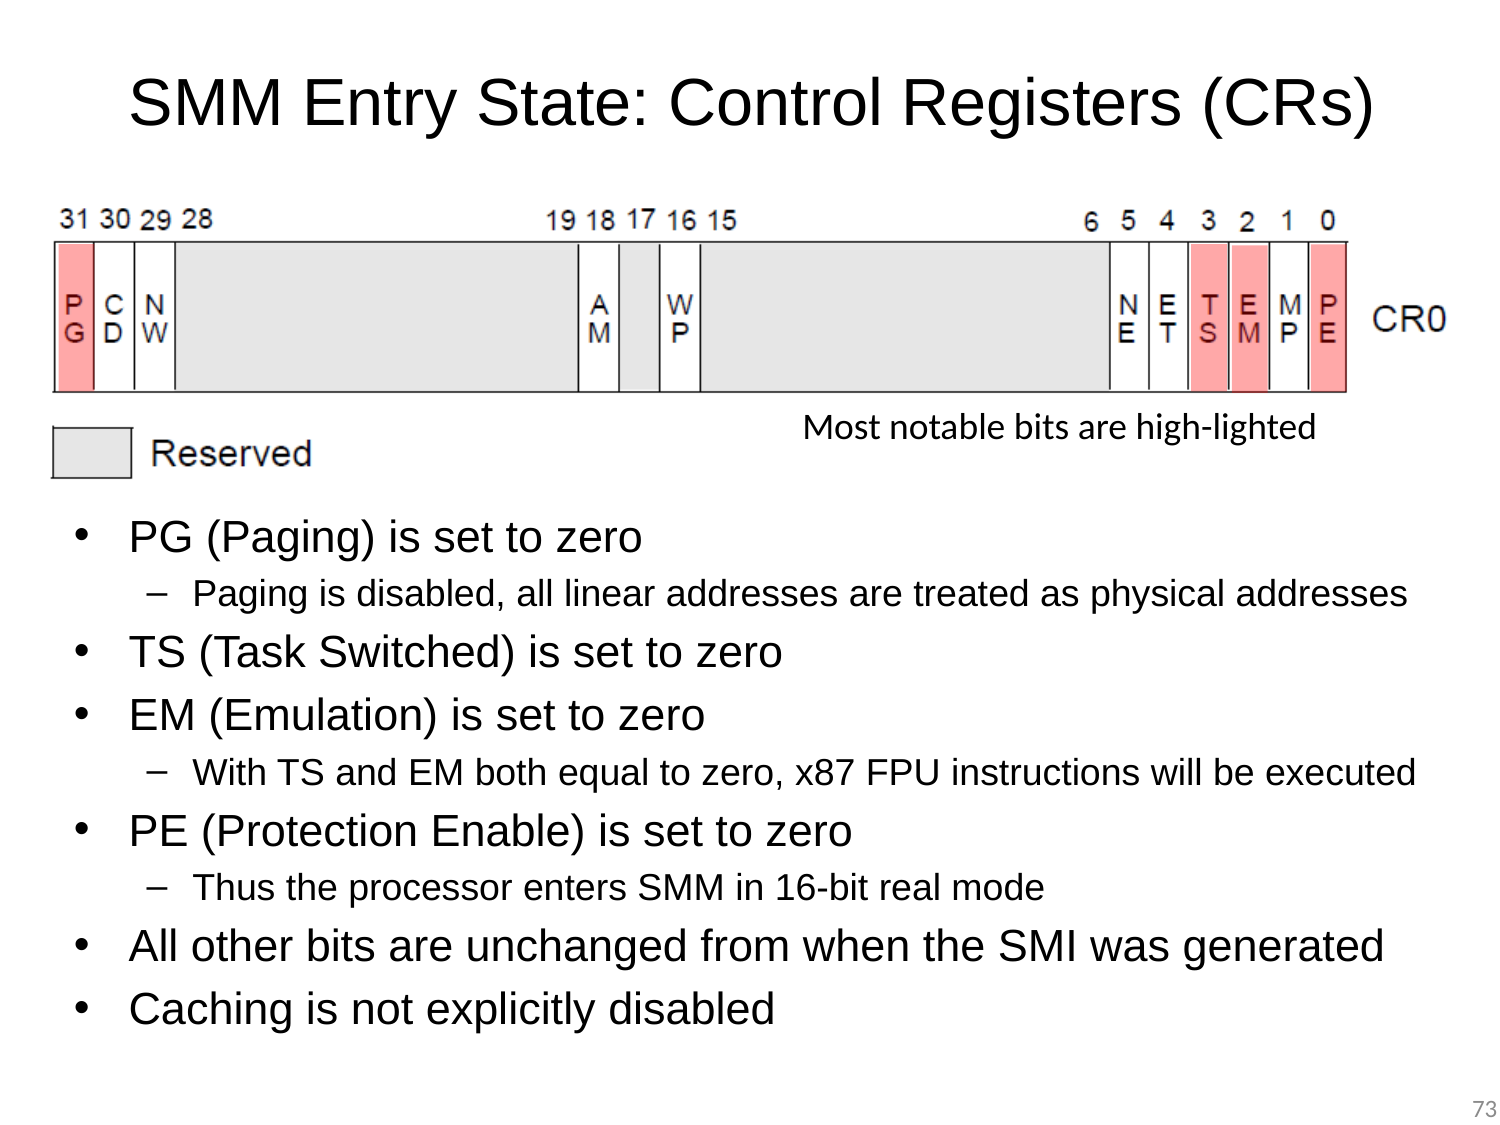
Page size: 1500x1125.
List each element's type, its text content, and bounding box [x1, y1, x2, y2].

slide_number 73 [1162, 1077, 1500, 1125]
title SMM Entry State: Control Registers (CRs) [77, 10, 1428, 185]
picture [37, 187, 1469, 490]
list PG (Paging) is set to zero Paging is disabled, all linear addresses are treated as physical addresses TS (Task Switched) is set to zero EM (Emulation) is set to zero With TS and EM both equal to zero, x87 FPU instructions will be executed PE (Protection Enable) is set to zero Thus the processor enters SMM in 16-bit real mode All other bits are unchanged from when the SMI was generated Caching is not explicitly disabled [58, 500, 1450, 1113]
